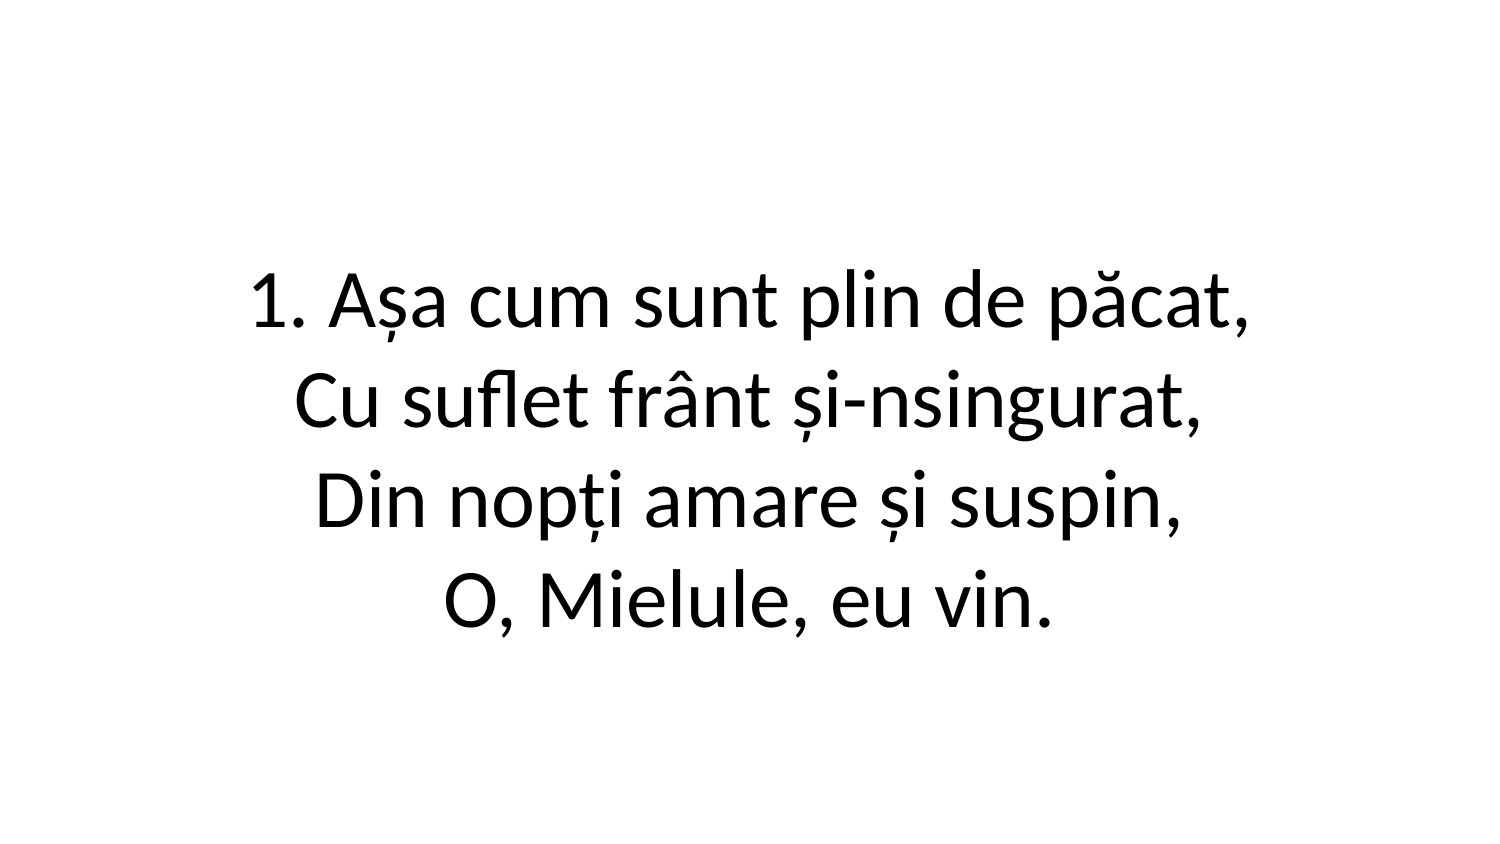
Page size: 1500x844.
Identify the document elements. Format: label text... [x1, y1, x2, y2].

text_box 1. Așa cum sunt plin de păcat, Cu suflet frânt și-nsingurat, Din nopți amare și suspin, O, Mielule, eu vin. [232, 192, 1268, 652]
